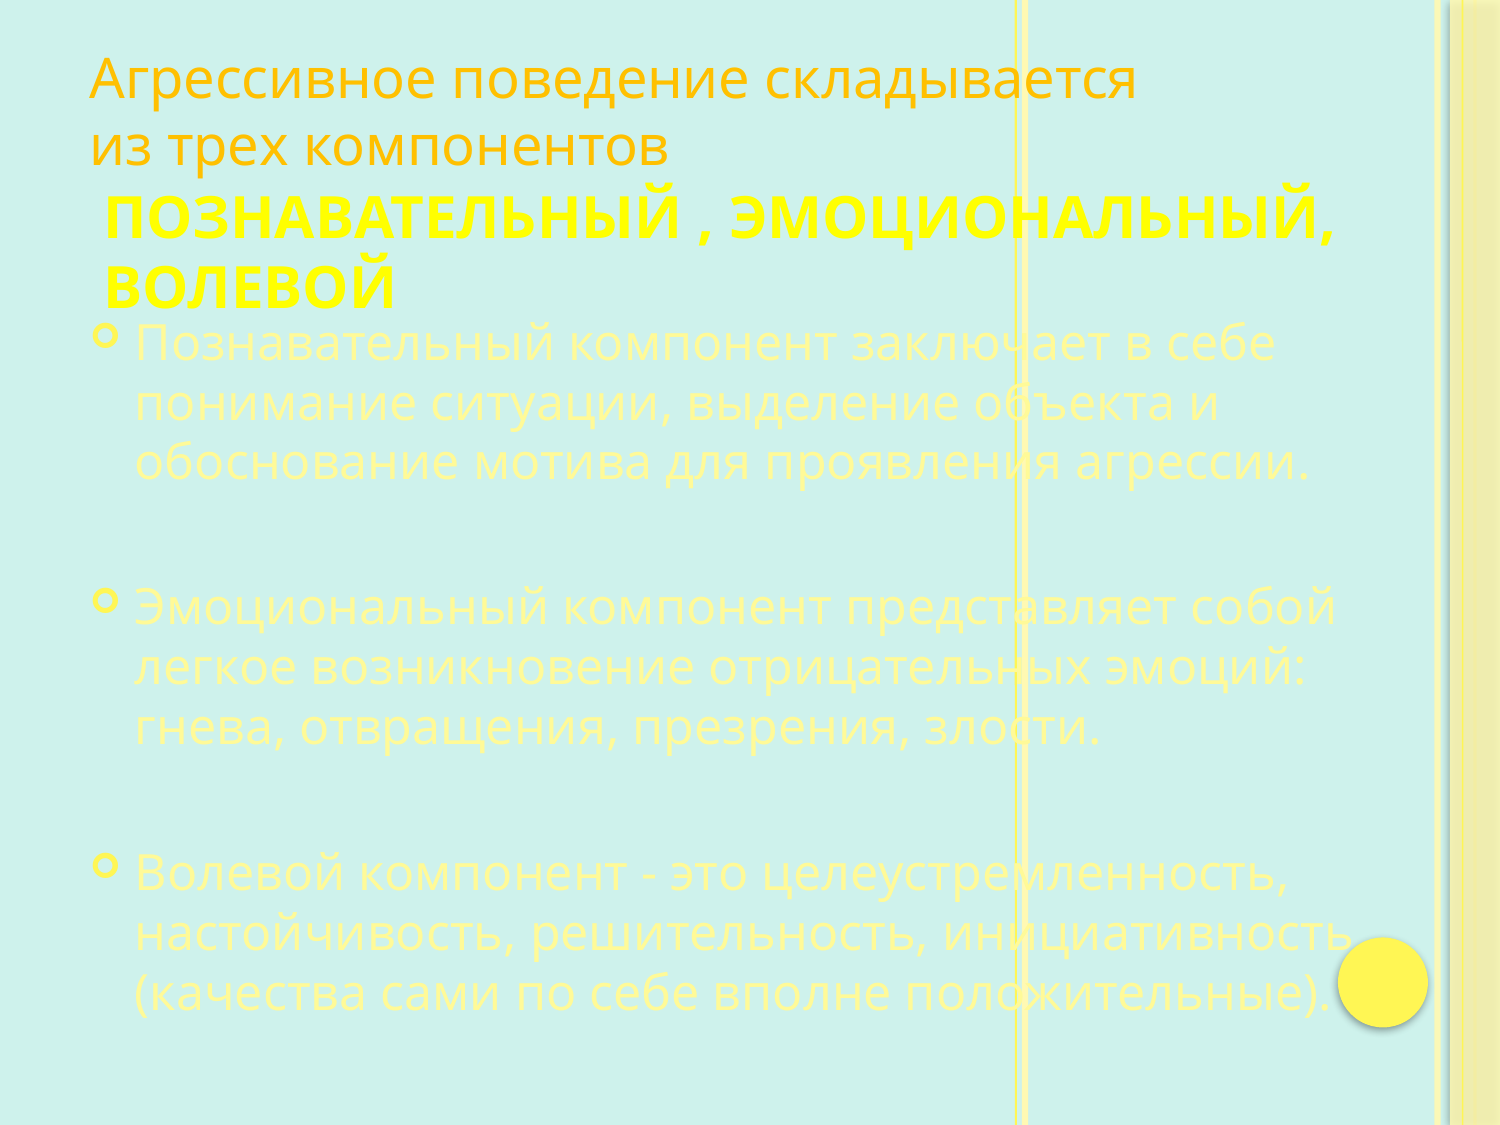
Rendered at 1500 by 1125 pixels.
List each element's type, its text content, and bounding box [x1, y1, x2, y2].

list Познавательный компонент заключает в себе понимание ситуации, выделение объекта и обоснование мотива для проявления агрессии. Эмоциональный компонент представляет собой легкое возникновение отрицательных эмоций: гнева, отвращения, презрения, злости. Волевой компонент - это целеустремленность, настойчивость, решительность, инициативность (качества сами по себе вполне положительные). [75, 302, 1412, 1094]
title познавательный , эмоциональный, волевой [88, 208, 1447, 328]
list Агрессивное поведение складывается из трех компонентов [75, 35, 1188, 186]
